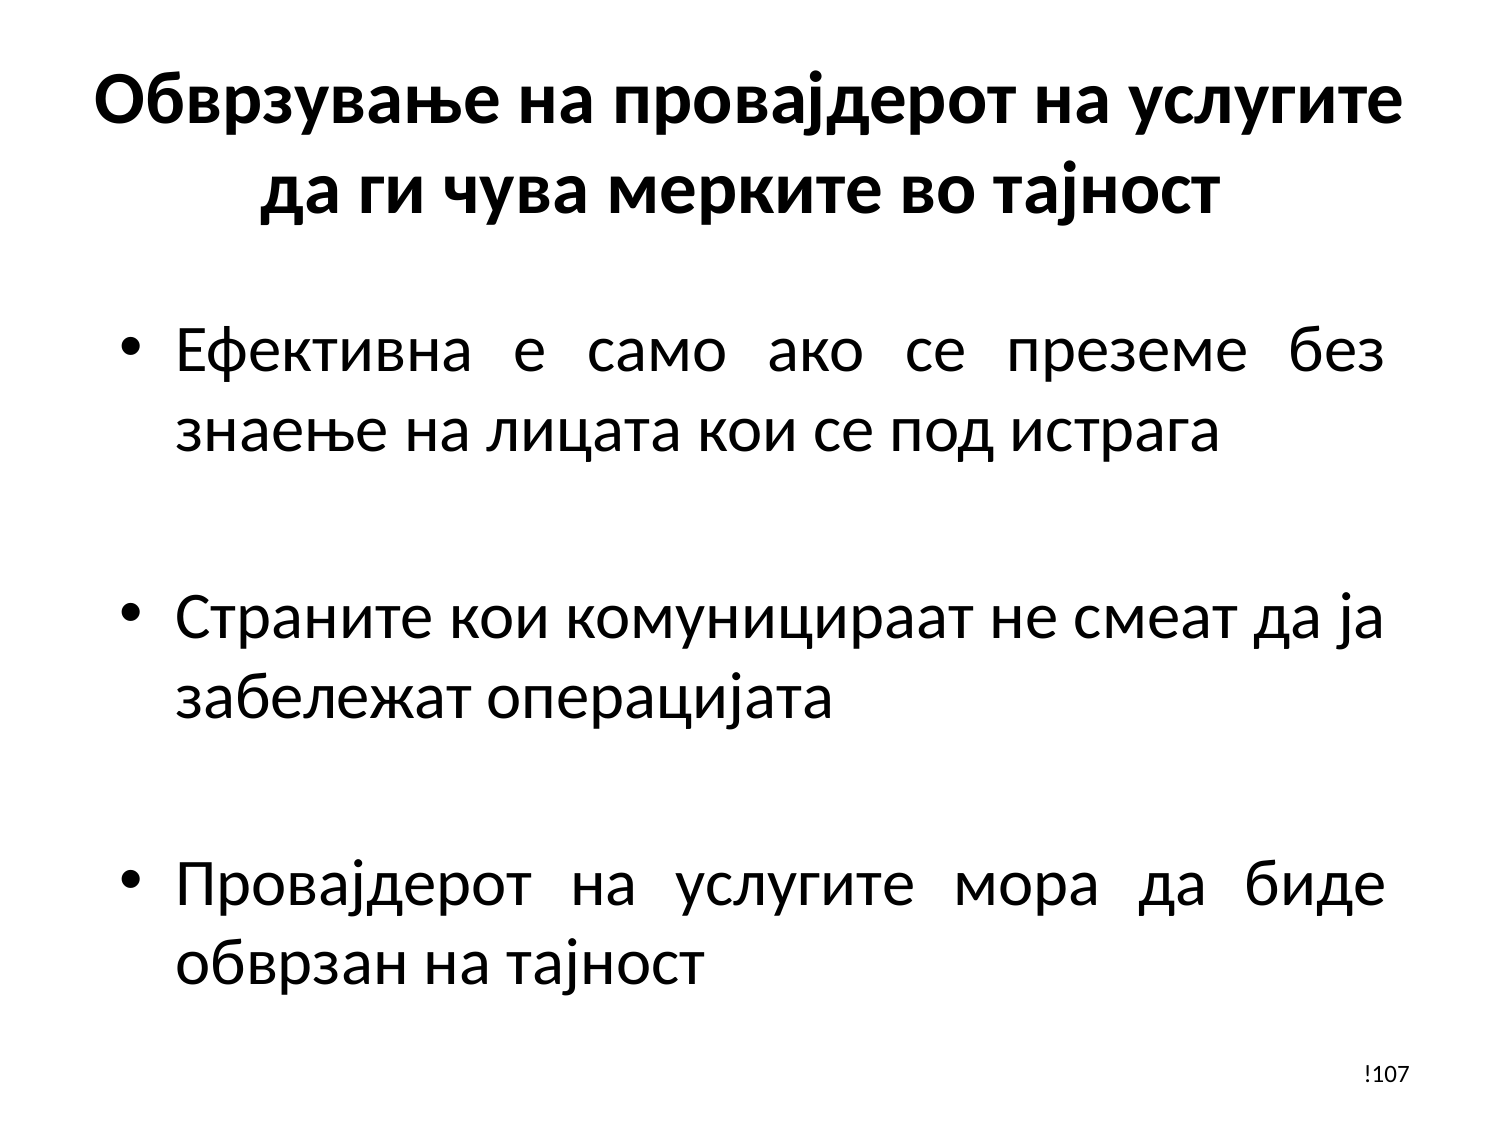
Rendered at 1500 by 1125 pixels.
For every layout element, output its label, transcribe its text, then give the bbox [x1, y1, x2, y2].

slide_number !107 [1074, 1042, 1425, 1103]
list Ефективна е само ако се преземе без знаење на лицата кои се под истрага Страните кои комуницираат не смеат да ја забележат операцијата Провајдерот на услугите мора да биде обврзан на тајност [103, 297, 1403, 1041]
title Обврзување на провајдерот на услугите да ги чува мерките во тајност [74, 44, 1426, 233]
